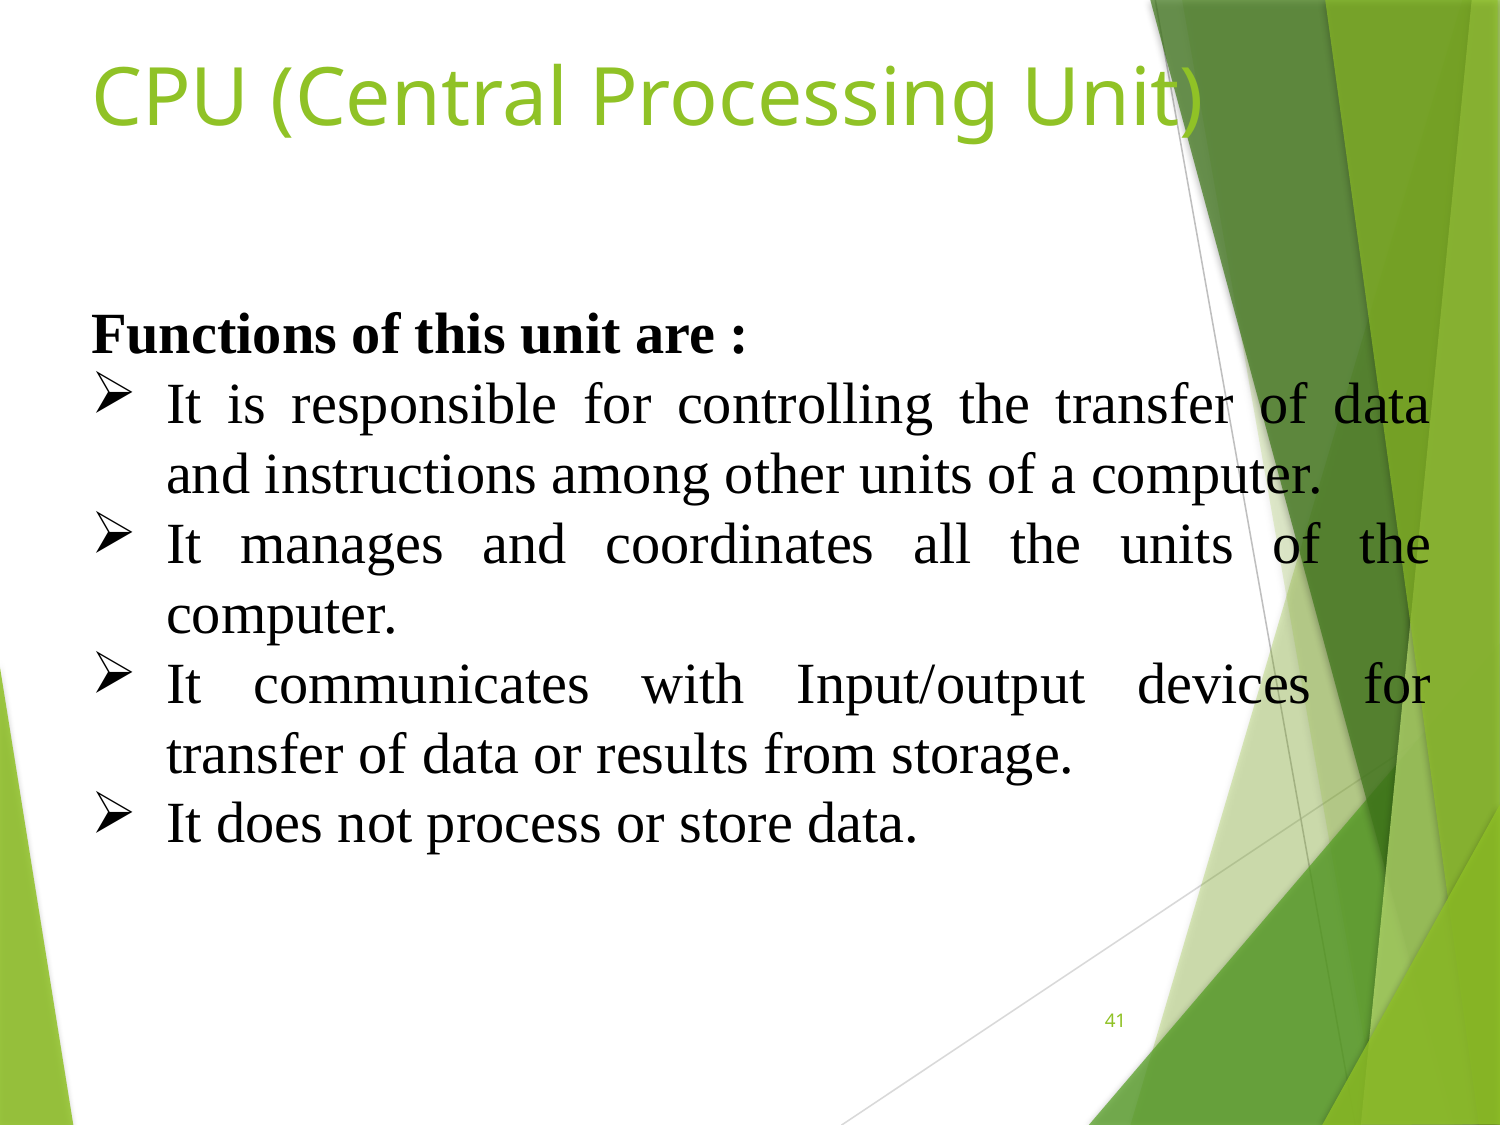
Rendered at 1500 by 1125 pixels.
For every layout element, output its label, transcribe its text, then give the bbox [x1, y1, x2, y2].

title CPU (Central Processing Unit) [76, 37, 1234, 268]
slide_number 41 [1057, 991, 1142, 1051]
text_box Functions of this unit are : It is responsible for controlling the transfer of data and instructions among other units of a computer. It manages and coordinates all the units of the computer. It communicates with Input/output devices for transfer of data or results from storage. It does not process or store data. [76, 287, 1447, 862]
